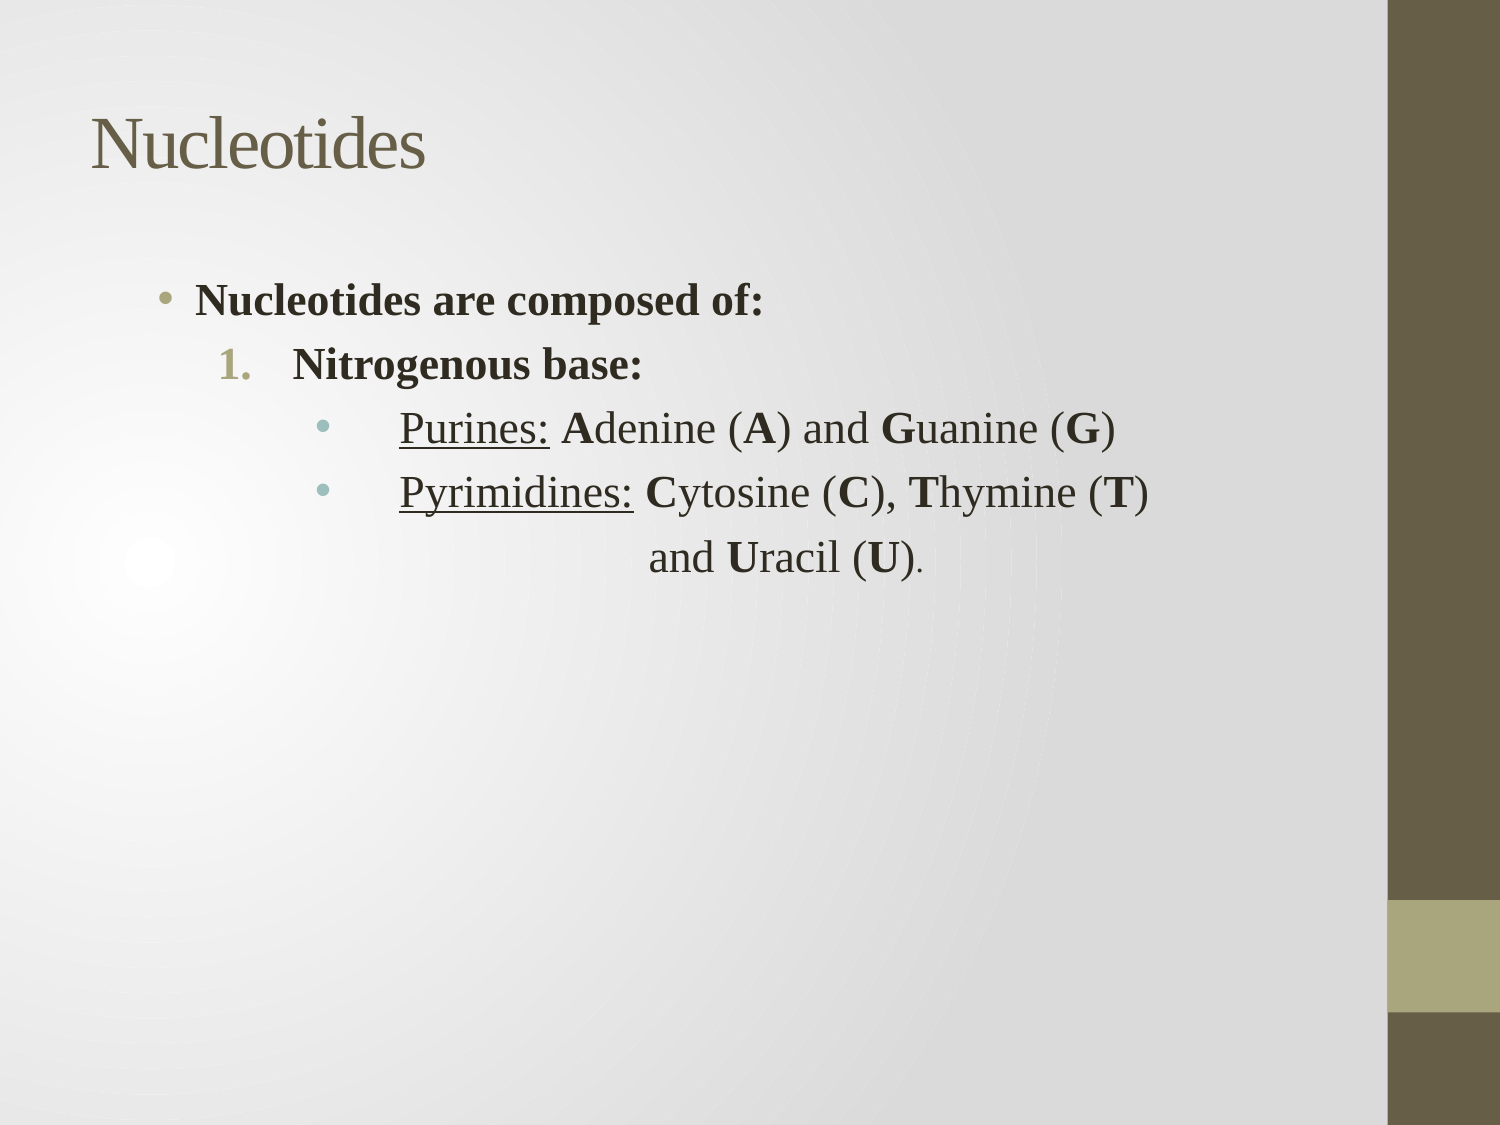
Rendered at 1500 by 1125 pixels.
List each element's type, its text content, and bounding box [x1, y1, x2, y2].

title Nucleotides [75, 45, 1325, 233]
list Nucleotides are composed of: Nitrogenous base: Purines: Adenine (A) and Guanine (G) Pyrimidines: Cytosine (C), Thymine (T) and Uracil (U). [75, 262, 1325, 1050]
